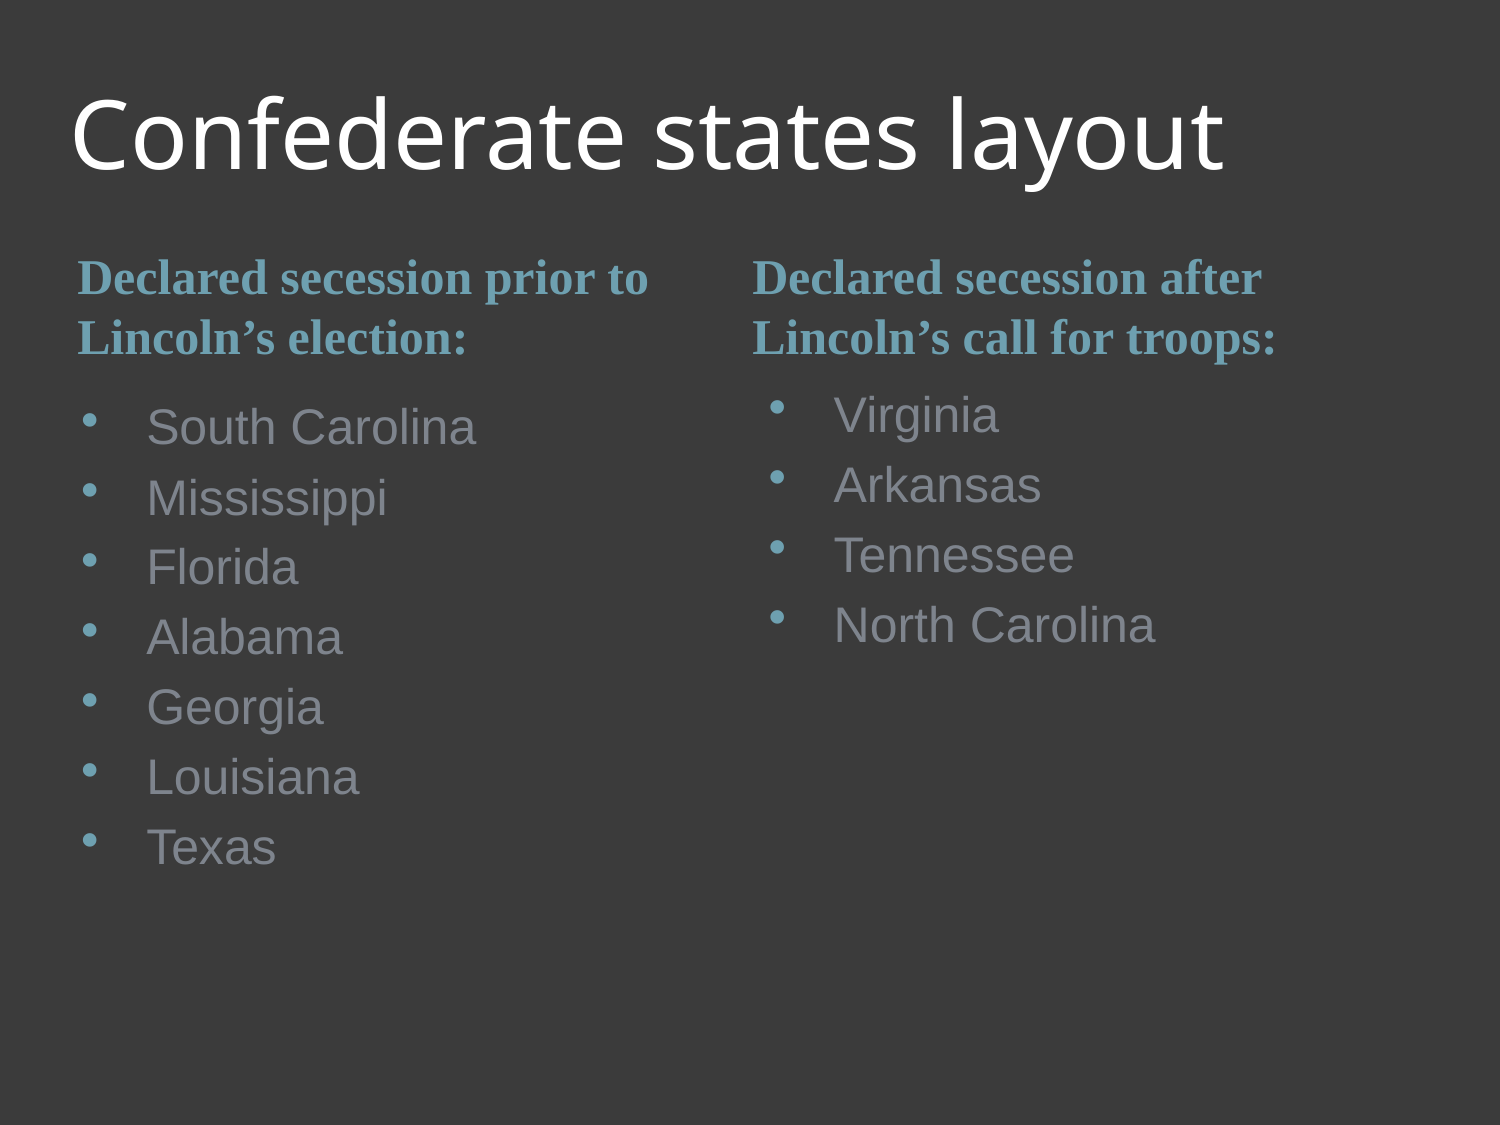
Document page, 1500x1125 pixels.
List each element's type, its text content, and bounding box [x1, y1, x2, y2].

list Virginia Arkansas Tennessee North Carolina [750, 375, 1413, 1022]
list South Carolina Mississippi Florida Alabama Georgia Louisiana Texas [62, 387, 726, 1035]
list Declared secession after Lincoln’s call for troops: [737, 237, 1401, 375]
title Confederate states layout [62, 37, 1413, 225]
list Declared secession prior to Lincoln’s election: [62, 237, 726, 375]
